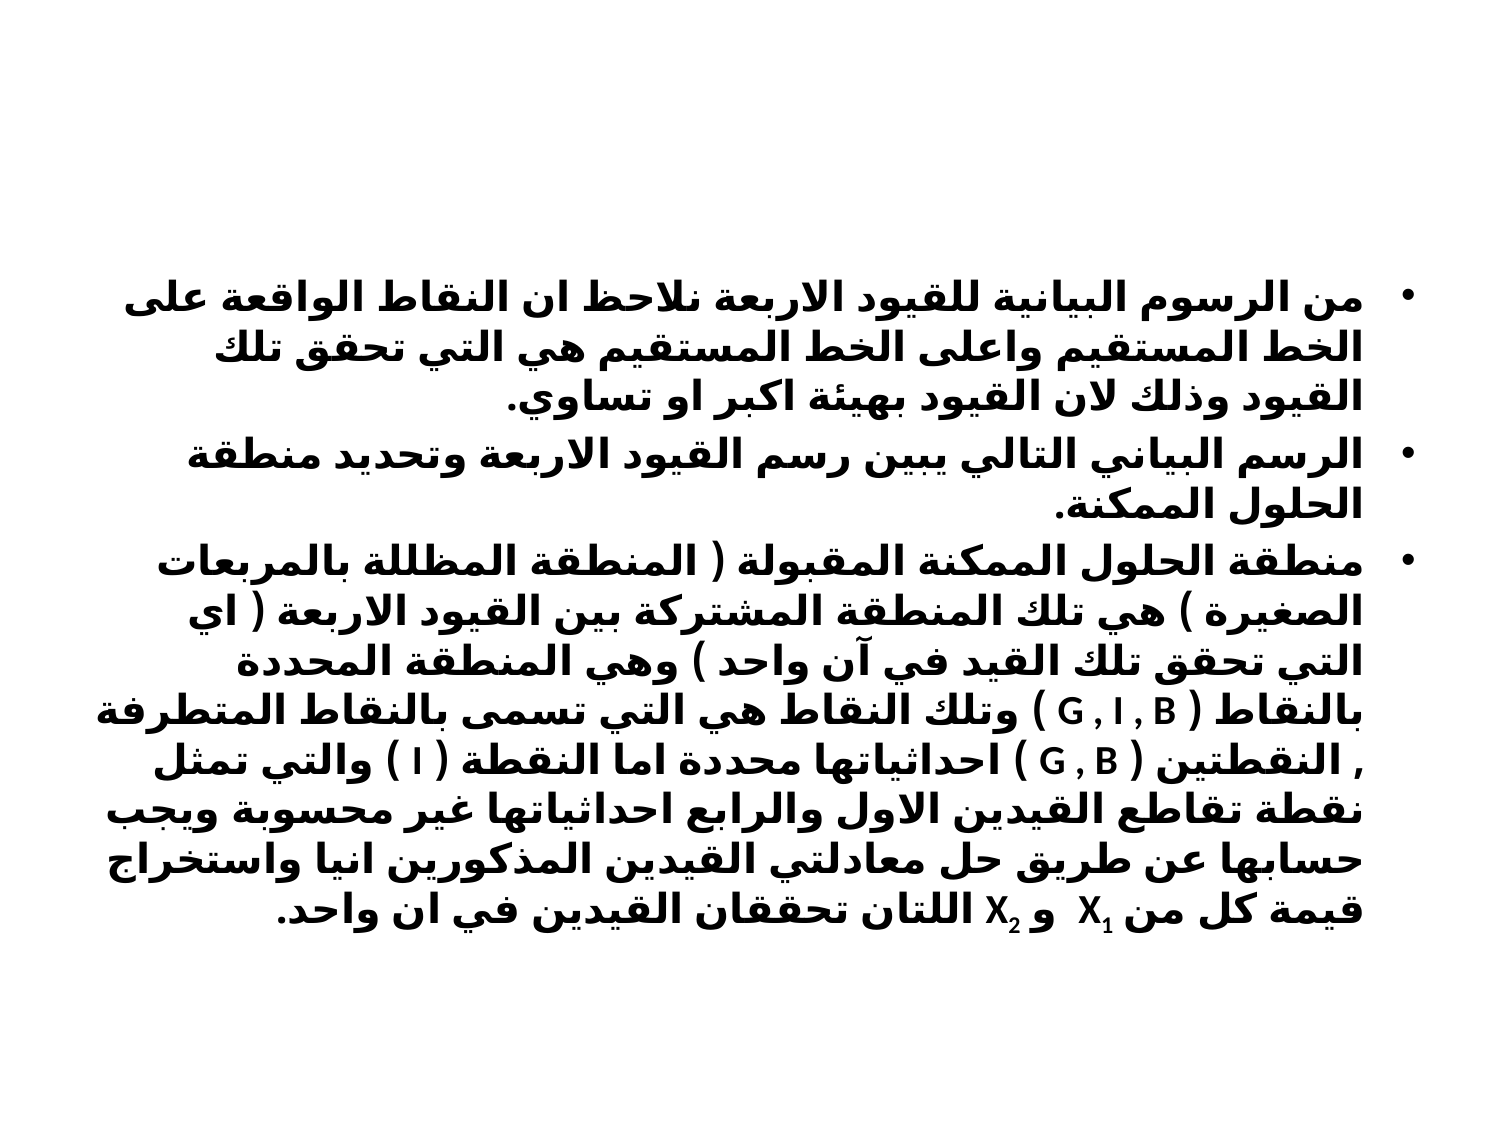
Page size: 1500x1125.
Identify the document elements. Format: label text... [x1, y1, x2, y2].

list من الرسوم البيانية للقيود الاربعة نلاحظ ان النقاط الواقعة على الخط المستقيم واعلى الخط المستقيم هي التي تحقق تلك القيود وذلك لان القيود بهيئة اكبر او تساوي. الرسم البياني التالي يبين رسم القيود الاربعة وتحديد منطقة الحلول الممكنة. منطقة الحلول الممكنة المقبولة ( المنطقة المظللة بالمربعات الصغيرة ) هي تلك المنطقة المشتركة بين القيود الاربعة ( اي التي تحقق تلك القيد في آن واحد ) وهي المنطقة المحددة بالنقاط ( G , I , B ) وتلك النقاط هي التي تسمى بالنقاط المتطرفة , النقطتين ( G , B ) احداثياتها محددة اما النقطة ( I ) والتي تمثل نقطة تقاطع القيدين الاول والرابع احداثياتها غير محسوبة ويجب حسابها عن طريق حل معادلتي القيدين المذكورين انيا واستخراج قيمة كل من X1 و X2 اللتان تحققان القيدين في ان واحد. [75, 262, 1425, 1005]
